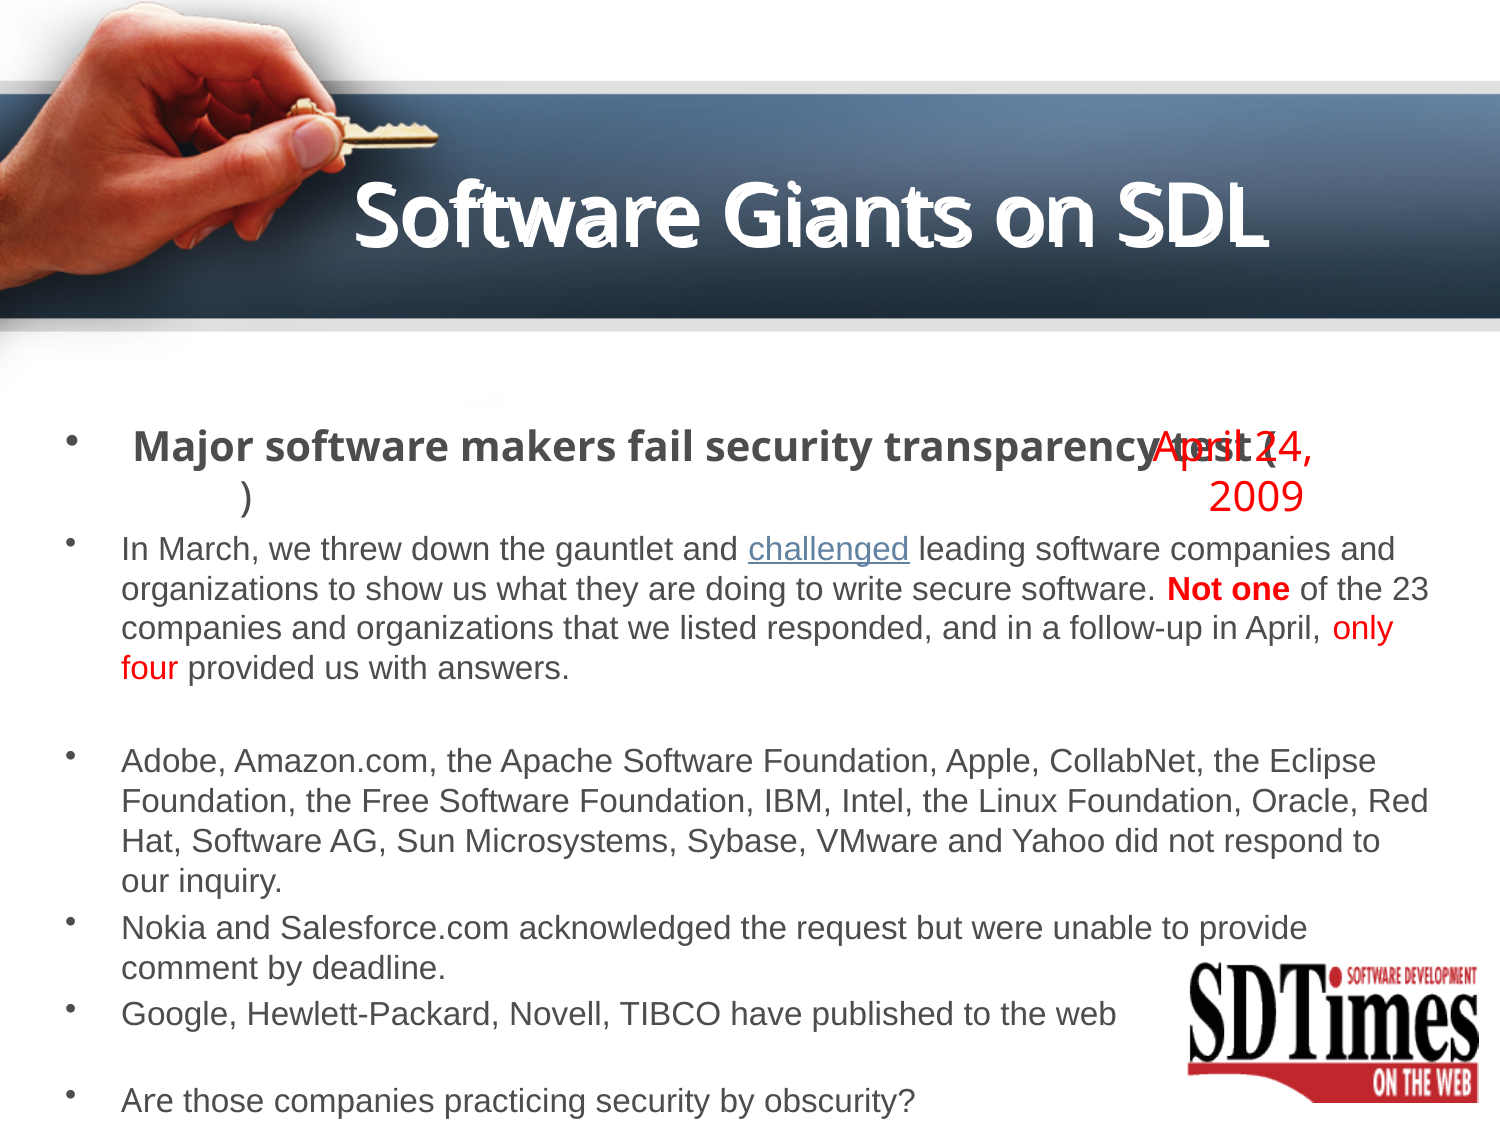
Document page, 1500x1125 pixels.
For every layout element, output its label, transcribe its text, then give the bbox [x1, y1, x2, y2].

picture [0, 0, 1500, 1125]
list Major software makers fail security transparency test ( ) In March, we threw down the gauntlet and challenged leading software companies and organizations to show us what they are doing to write secure software. Not one of the 23 companies and organizations that we listed responded, and in a follow-up in April, only four provided us with answers. Adobe, Amazon.com, the Apache Software Foundation, Apple, CollabNet, the Eclipse Foundation, the Free Software Foundation, IBM, Intel, the Linux Foundation, Oracle, Red Hat, Software AG, Sun Microsystems, Sybase, VMware and Yahoo did not respond to our inquiry. Nokia and Salesforce.com acknowledged the request but were unable to provide comment by deadline. Google, Hewlett-Packard, Novell, TIBCO have published to the web Are those companies practicing security by obscurity? [49, 412, 1451, 1101]
title Software Giants on SDL [337, 149, 1476, 268]
text_box April 24, 2009 [1137, 412, 1425, 475]
